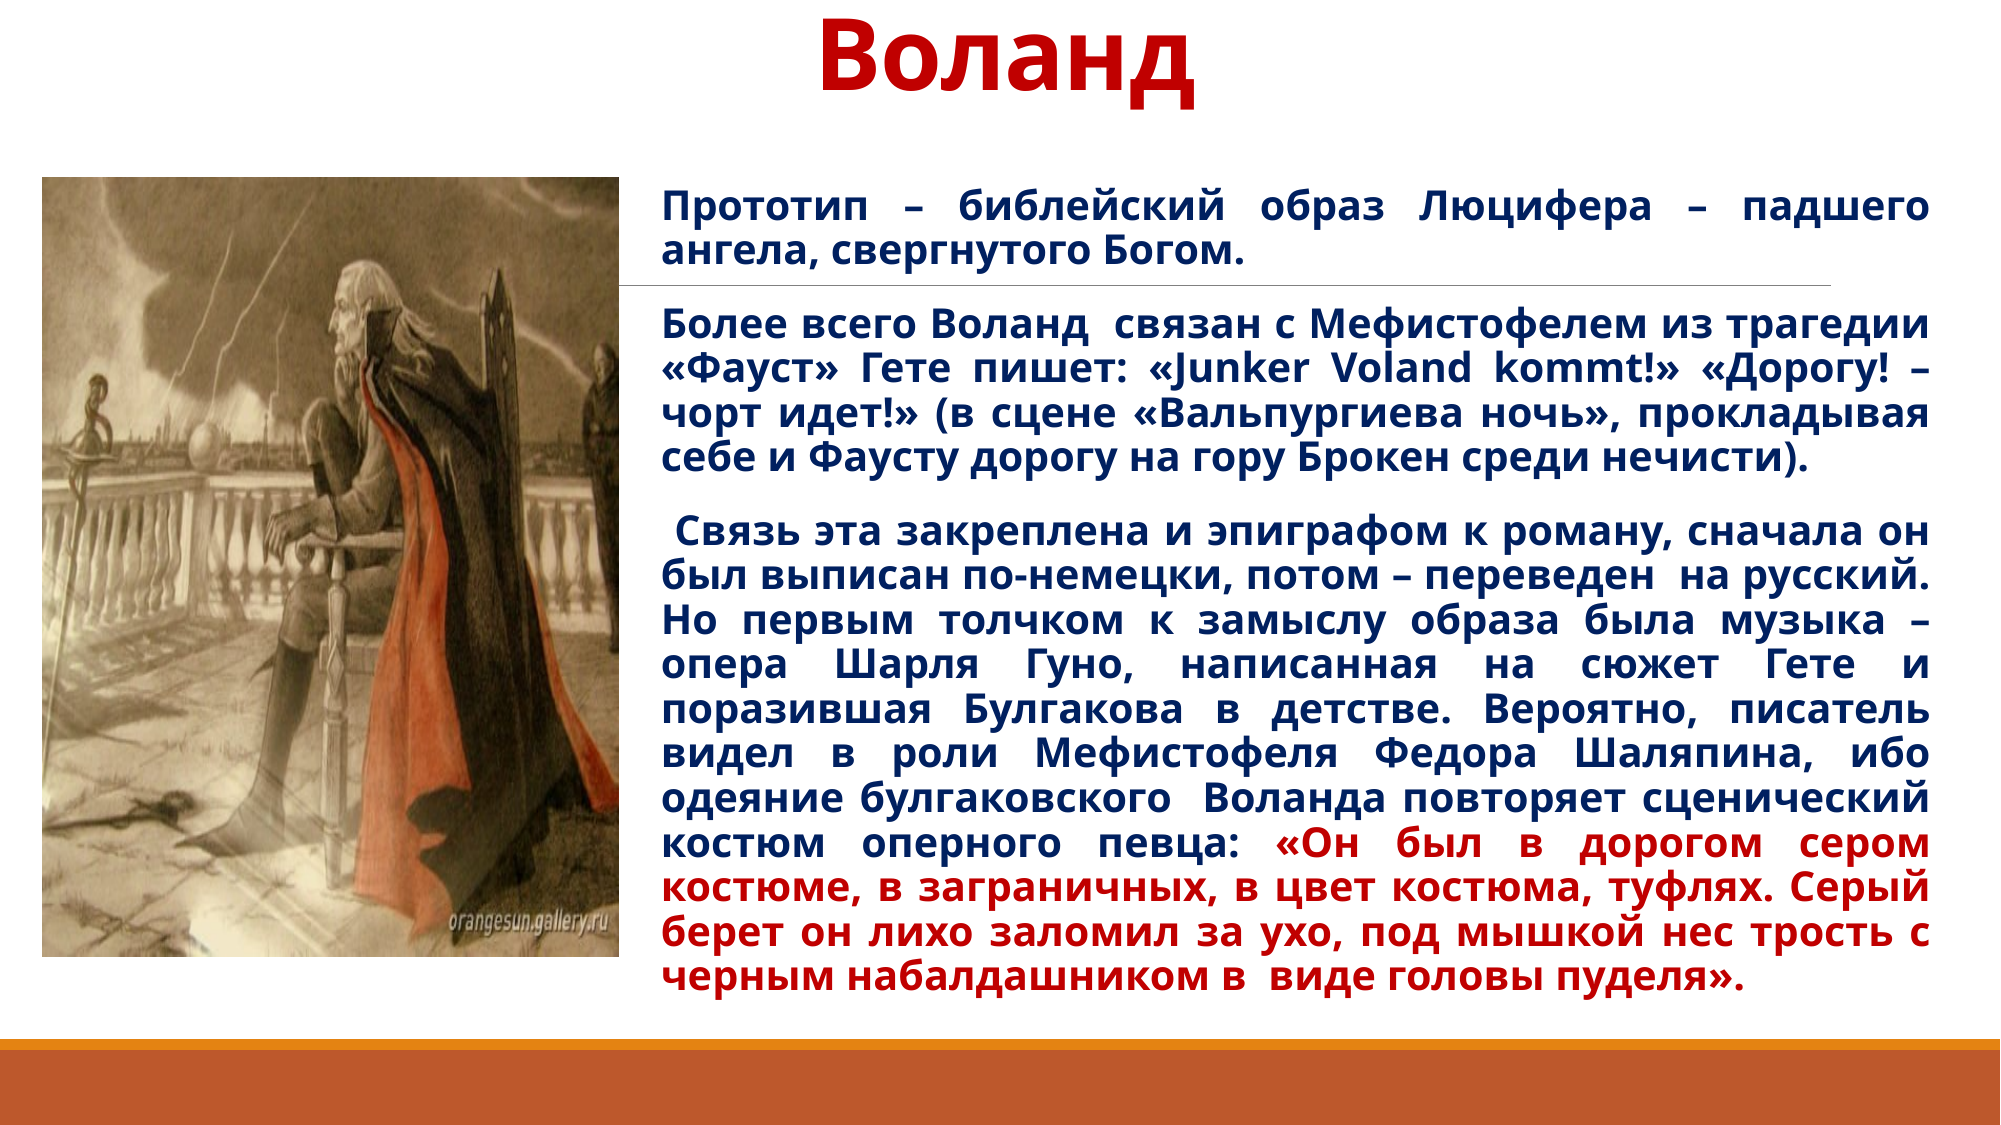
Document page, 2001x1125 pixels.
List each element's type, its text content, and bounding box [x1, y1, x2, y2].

picture [41, 176, 620, 957]
list Прототип – библейский образ Люцифера – падшего ангела, свергнутого Богом. Более всего Воланд связан с Мефистофелем из трагедии «Фауст» Гете пишет: «Junker Voland kommt!» «Дорогу! – чорт идет!» (в сцене «Вальпургиева ночь», прокладывая себе и Фаусту дорогу на гору Брокен среди нечисти). Связь эта закреплена и эпиграфом к роману, сначала он был выписан по-немецки, потом – переведен на русский. Но первым толчком к замыслу образа была музыка – опера Шарля Гуно, написанная на сюжет Гете и поразившая Булгакова в детстве. Вероятно, писатель видел в роли Мефистофеля Федора Шаляпина, ибо одеяние булгаковского Воланда повторяет сценический костюм оперного певца: «Он был в дорогом сером костюме, в заграничных, в цвет костюма, туфлях. Серый берет он лихо заломил за ухо, под мышкой нес трость с черным набалдашником в виде головы пуделя». [644, 177, 1931, 1012]
title Воланд [180, 0, 1830, 238]
